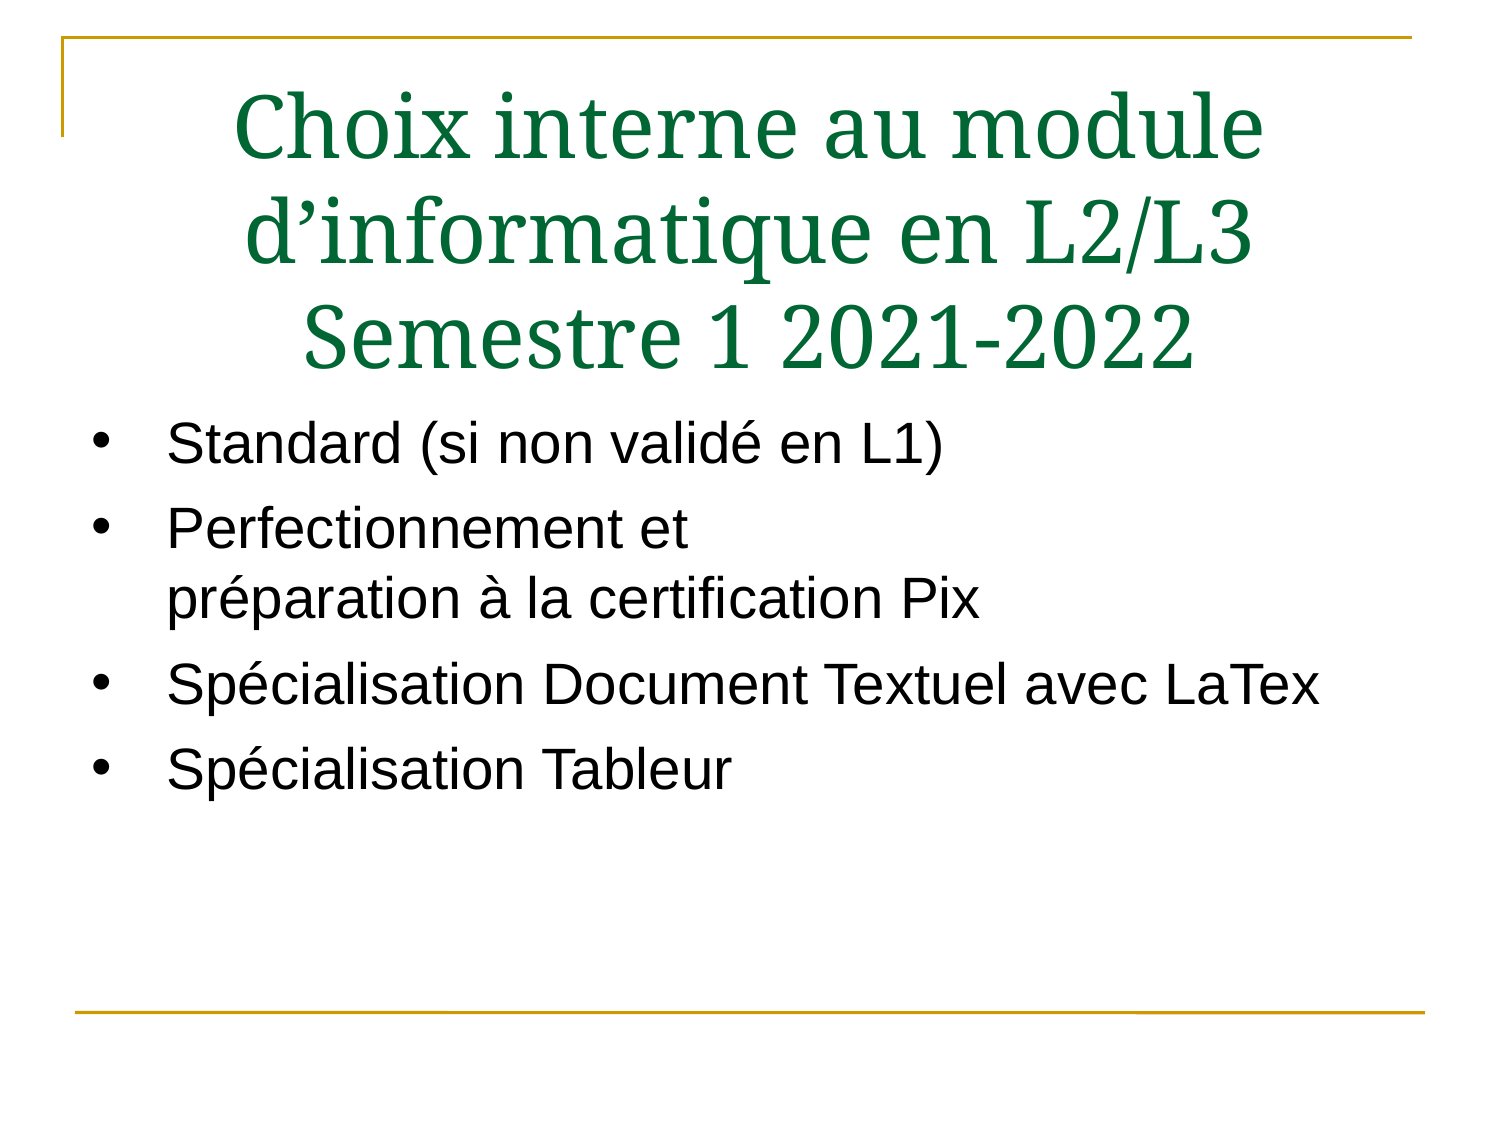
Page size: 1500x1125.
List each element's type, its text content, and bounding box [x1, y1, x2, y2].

subtitle Standard (si non validé en L1) Perfectionnement et préparation à la certification Pix Spécialisation Document Textuel avec LaTex Spécialisation Tableur [76, 397, 1400, 953]
title Choix interne au module d’informatique en L2/L3 Semestre 1 2021-2022 [112, 63, 1388, 395]
